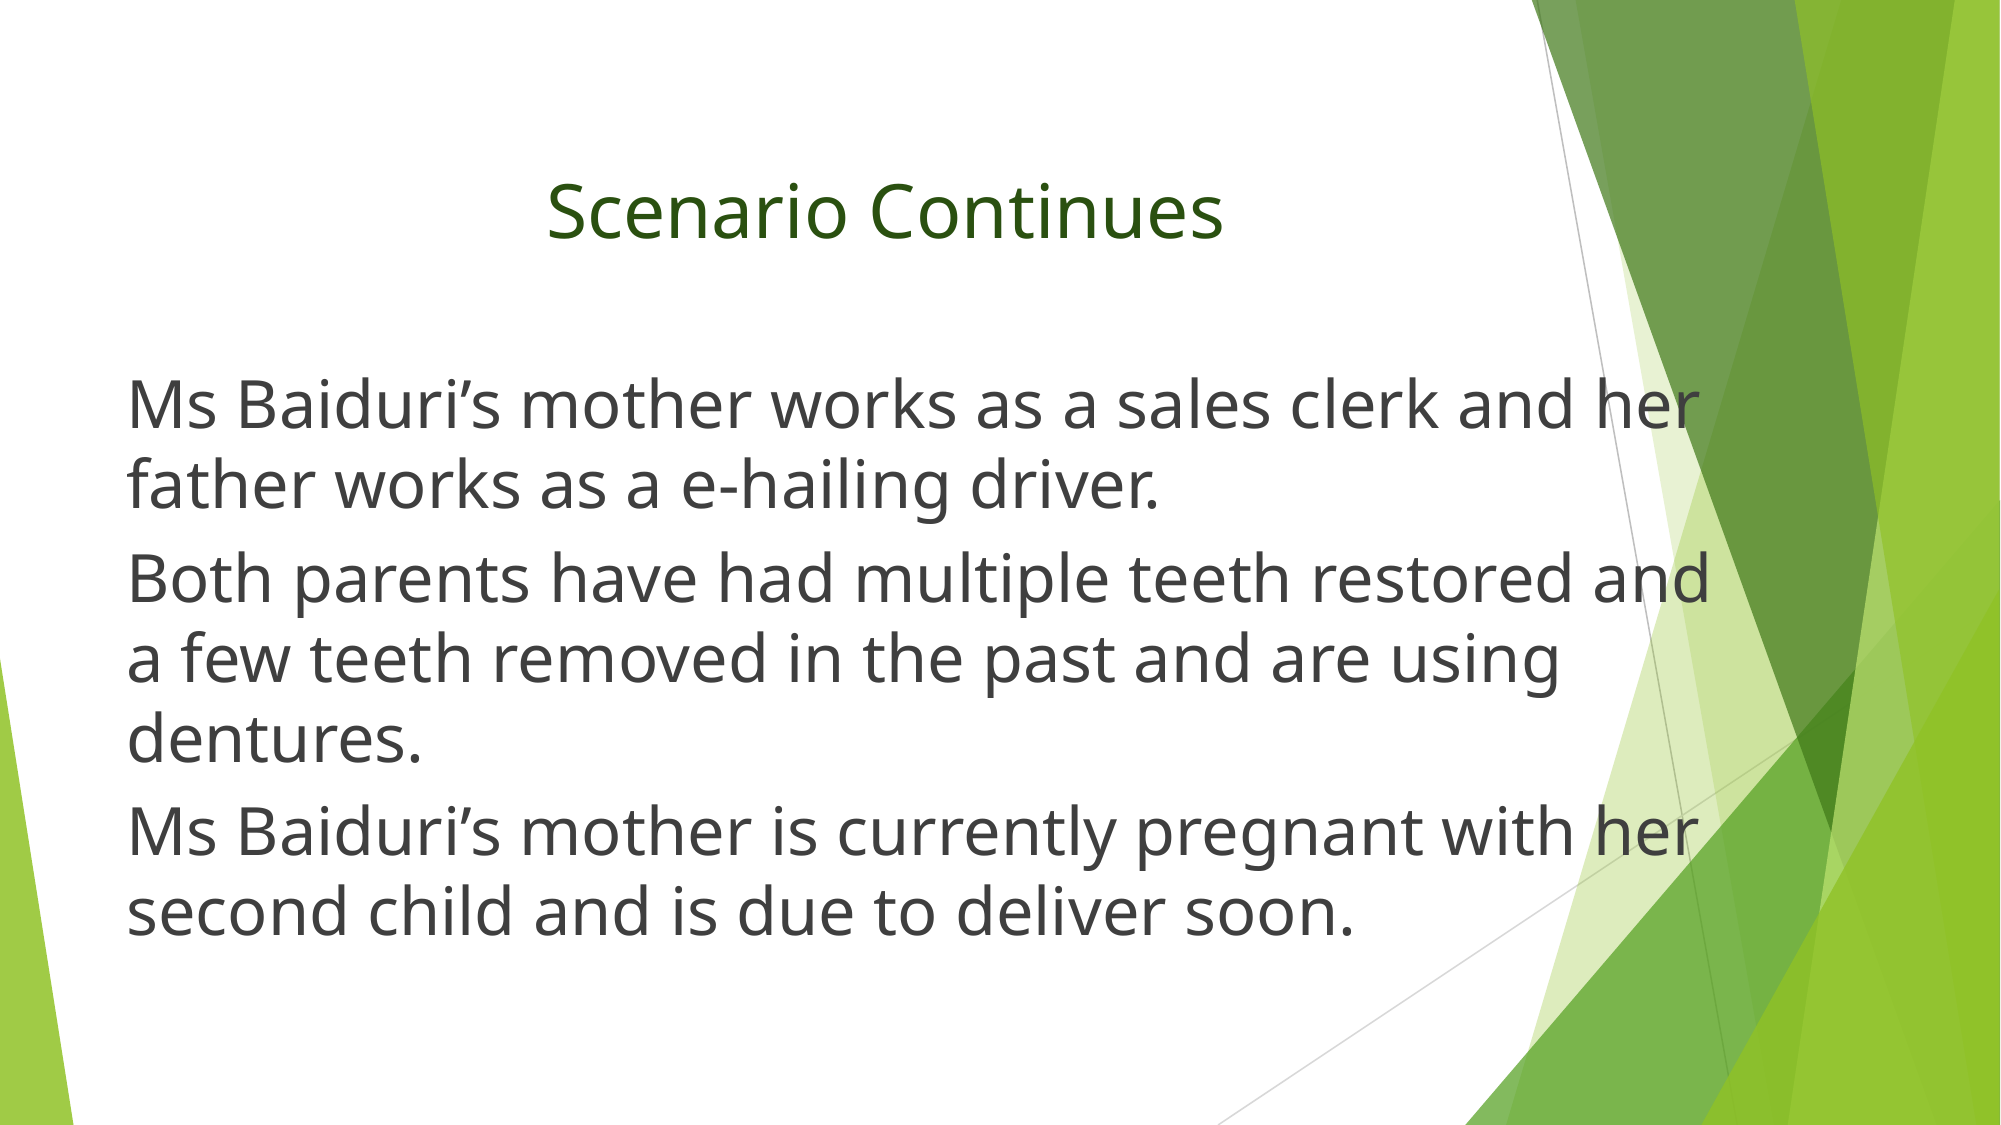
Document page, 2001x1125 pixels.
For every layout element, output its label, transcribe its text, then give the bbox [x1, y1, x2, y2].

title Scenario Continues [111, 99, 1661, 317]
list Ms Baiduri’s mother works as a sales clerk and her father works as a e-hailing driver. Both parents have had multiple teeth restored and a few teeth removed in the past and are using dentures. Ms Baiduri’s mother is currently pregnant with her second child and is due to deliver soon. [111, 354, 1740, 1051]
